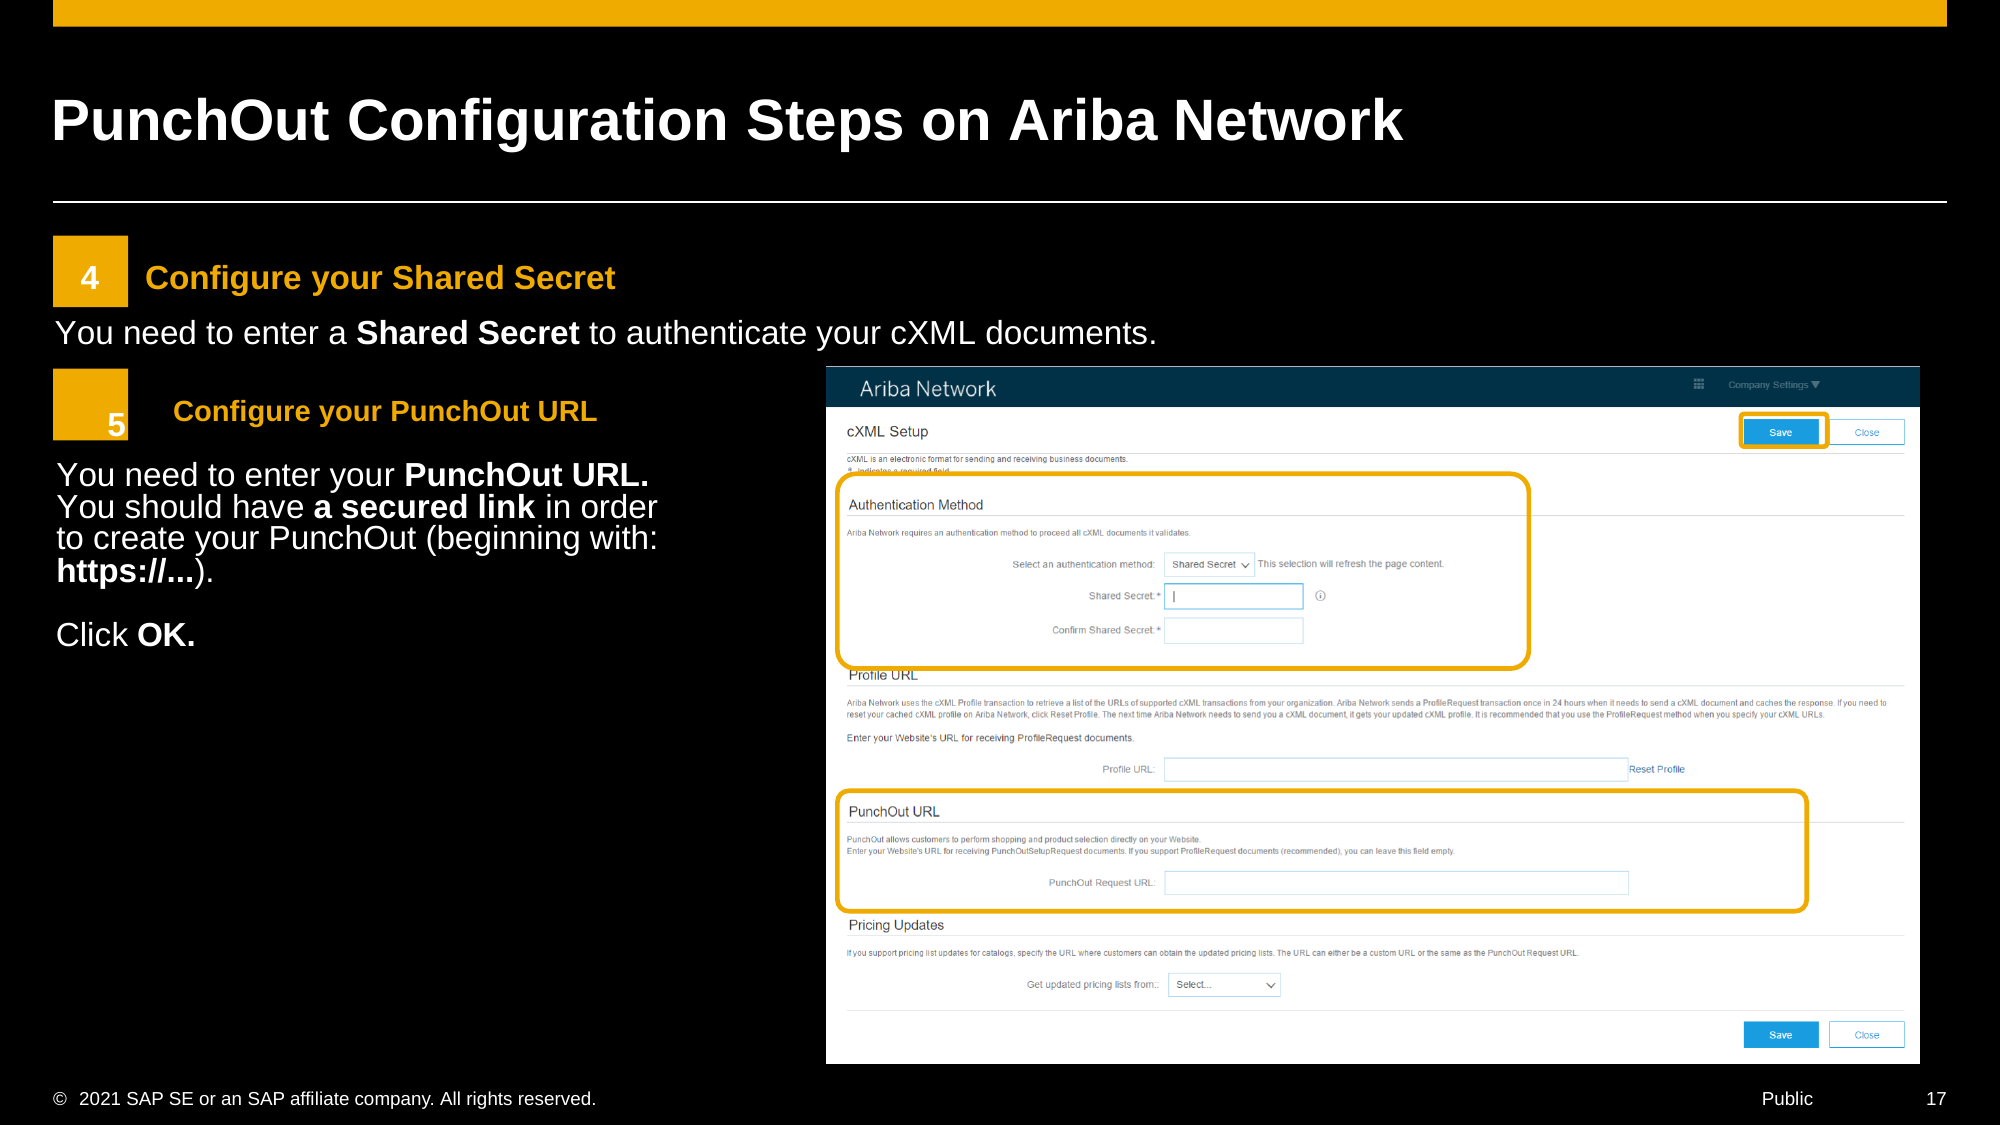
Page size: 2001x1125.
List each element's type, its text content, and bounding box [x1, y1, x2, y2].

text_box 4 Configure your Shared Secret [80, 256, 617, 297]
text_box You need to enter aShared Secretto authenticate your cXML documents. [54, 311, 1158, 352]
text_box ClickOK. [55, 612, 197, 653]
picture [925, 381, 929, 395]
text_box [52, 235, 129, 308]
text_box PunchOutConfigurationSteps on Ariba Network [51, 82, 1405, 153]
picture [932, 388, 941, 393]
text_box 5 Configure your PunchOut URL [107, 385, 598, 447]
picture [889, 381, 895, 396]
text_box [52, 0, 1948, 27]
text_box [52, 368, 129, 441]
text_box You need to enter yourPunchOut URL. You should havea secured linkin order to create your PunchOut (beginning with: https://...). [56, 452, 660, 589]
picture [945, 382, 949, 396]
picture [825, 408, 1920, 1065]
picture [987, 381, 993, 396]
text_box © 2021 SAP SE or an SAP affiliate company. All rights reserved. Public 17 [53, 1087, 1947, 1110]
picture [918, 381, 922, 395]
text_box [0, 0, 2000, 1125]
